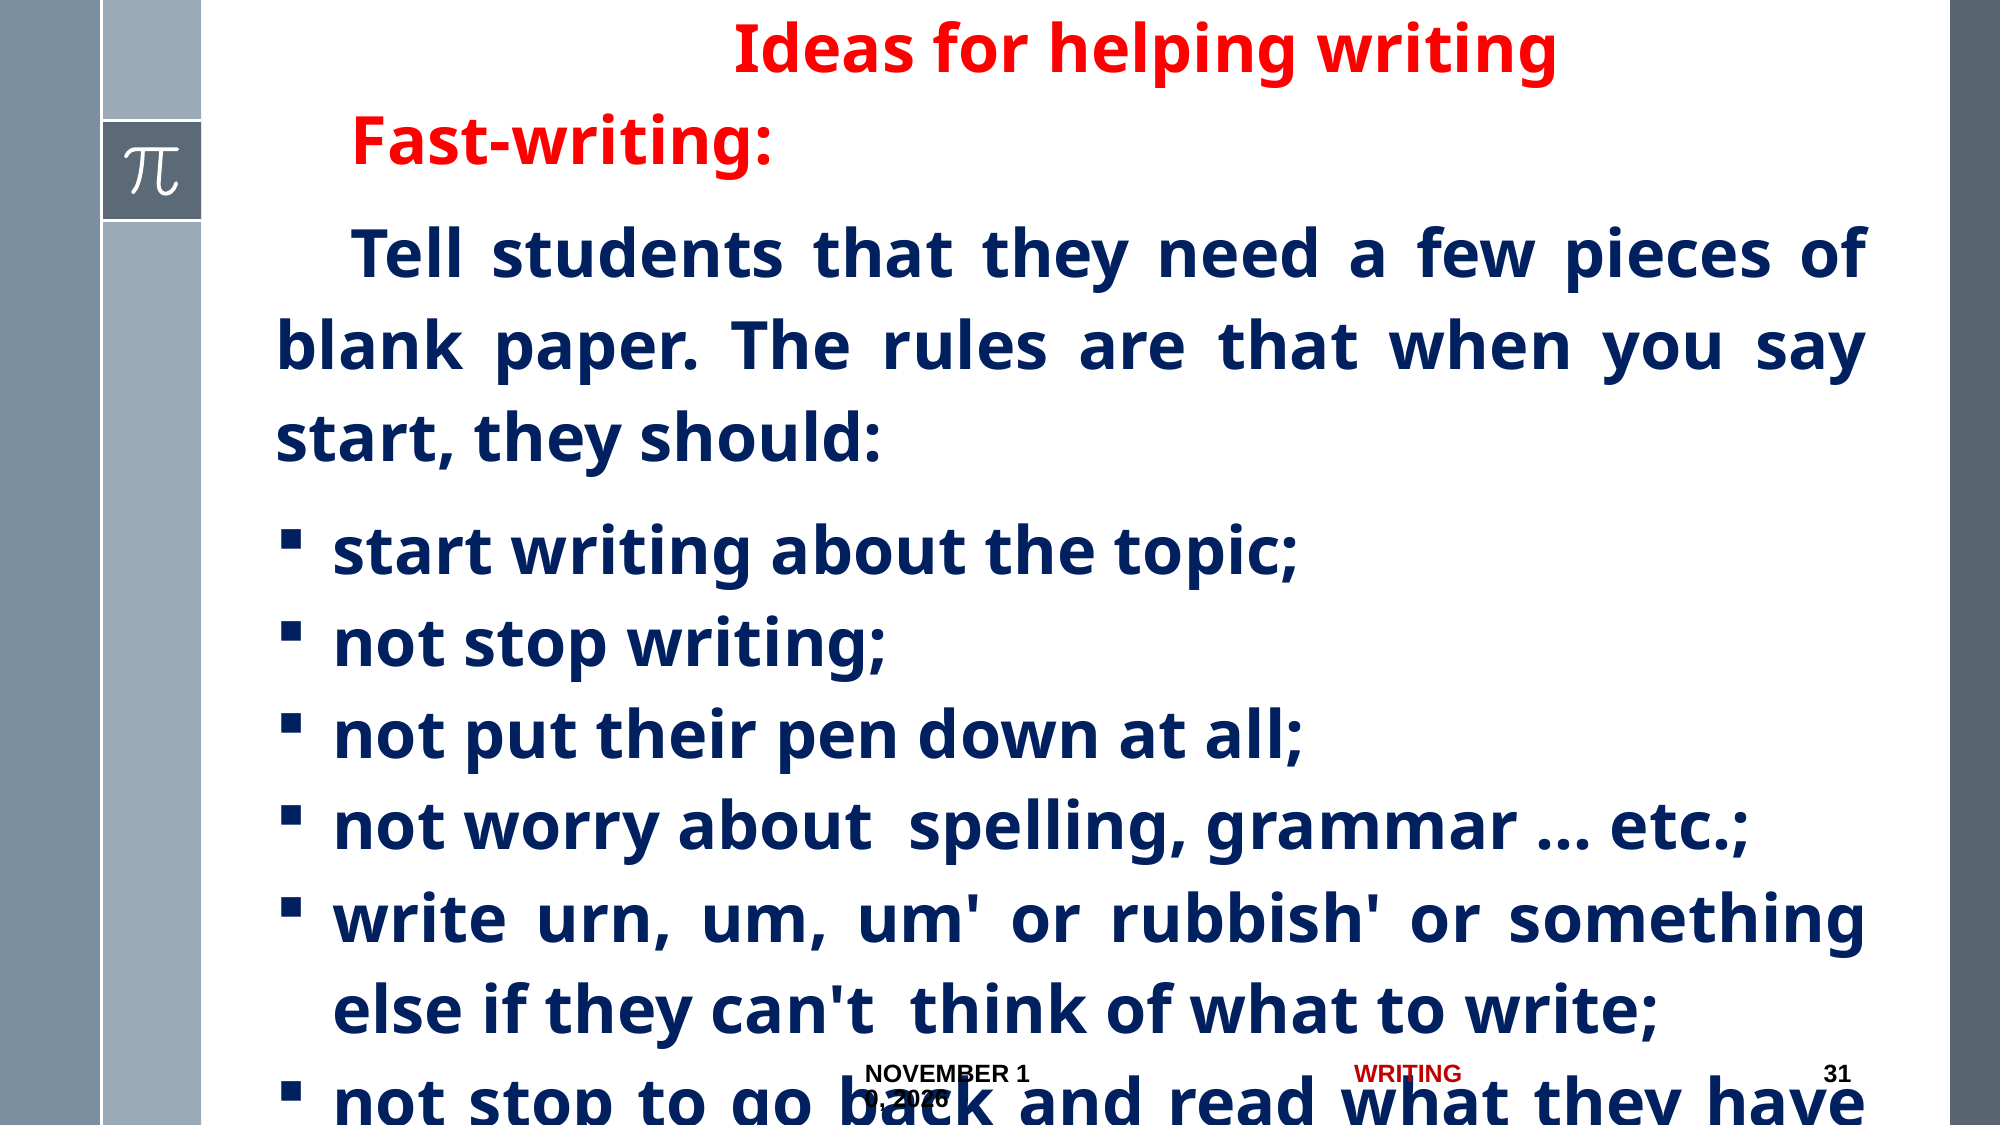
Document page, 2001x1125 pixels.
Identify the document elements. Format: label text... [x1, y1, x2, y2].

footer Writing [1082, 1042, 1735, 1103]
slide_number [849, 1042, 1050, 1103]
slide_number 31 [1766, 1042, 1867, 1103]
text_box Ideas for helping writing Fast-writing: Tell students that they need a few pieces of blank paper. The rules are that when you say start, they should: start writing about the topic; not stop writing; not put their pen down at all; not worry about spelling, grammar … etc.; write urn, um, um' or rubbish' or something else if they can't think of what to write; not stop to go back and read what they have written; [261, 0, 1883, 1125]
